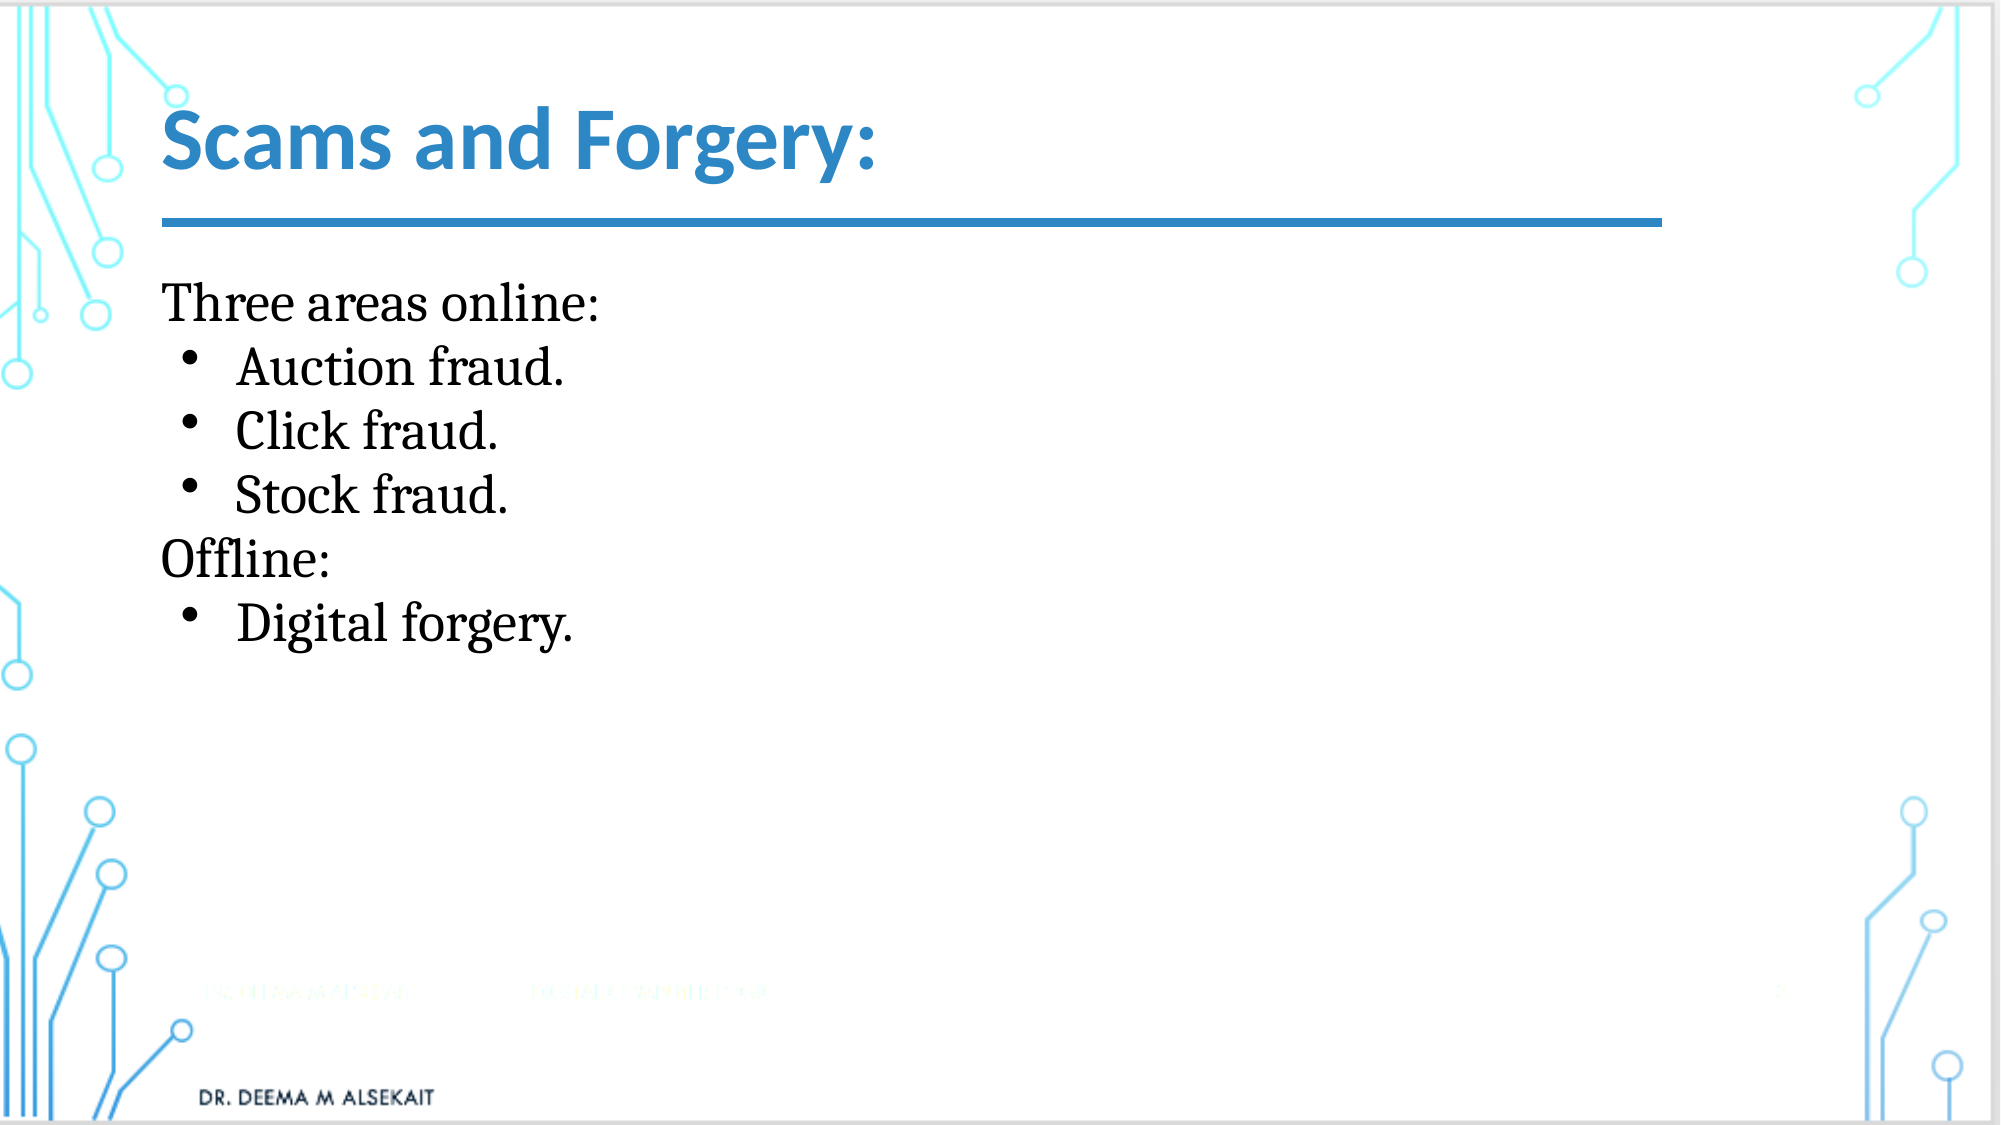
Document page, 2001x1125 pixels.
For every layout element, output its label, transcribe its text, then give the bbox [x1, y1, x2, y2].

title Scams and Forgery: [161, 87, 2000, 223]
list Three areas online: Auction fraud. Click fraud. Stock fraud. Offline: Digital forgery. [161, 270, 2000, 1080]
picture [0, 0, 2001, 1125]
